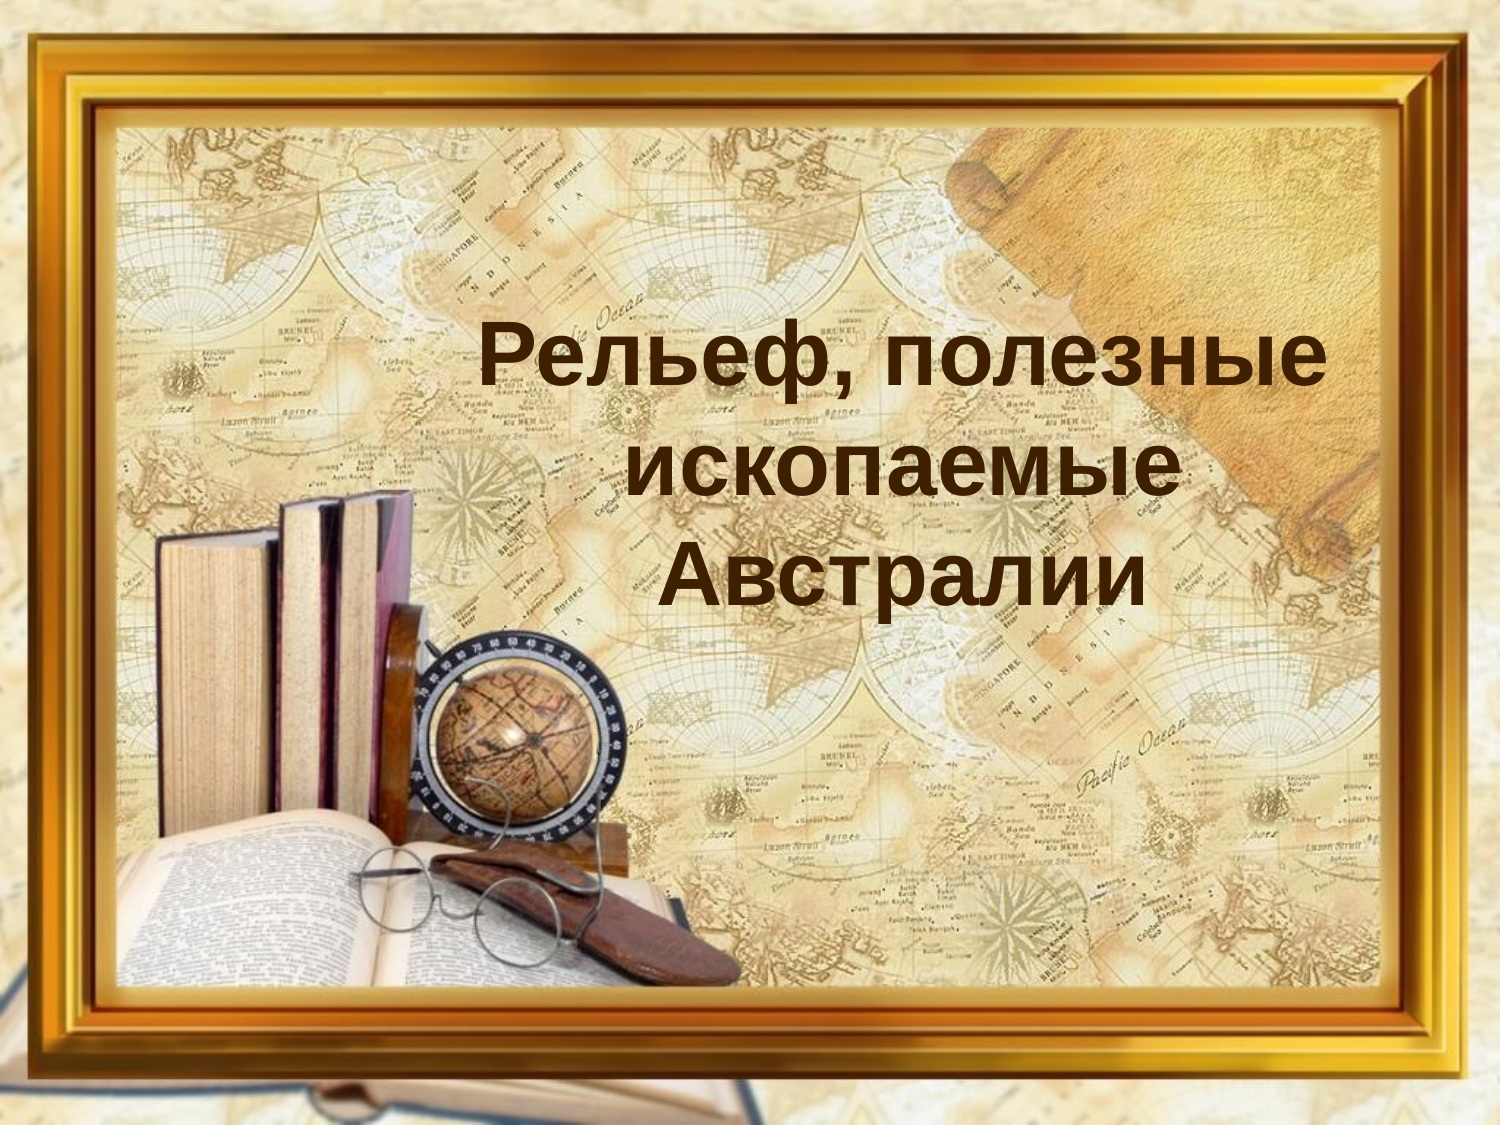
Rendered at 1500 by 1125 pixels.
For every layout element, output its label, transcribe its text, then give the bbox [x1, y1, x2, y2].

picture [0, 0, 1500, 1125]
title Рельеф, полезные ископаемые Австралии [430, 338, 1376, 580]
